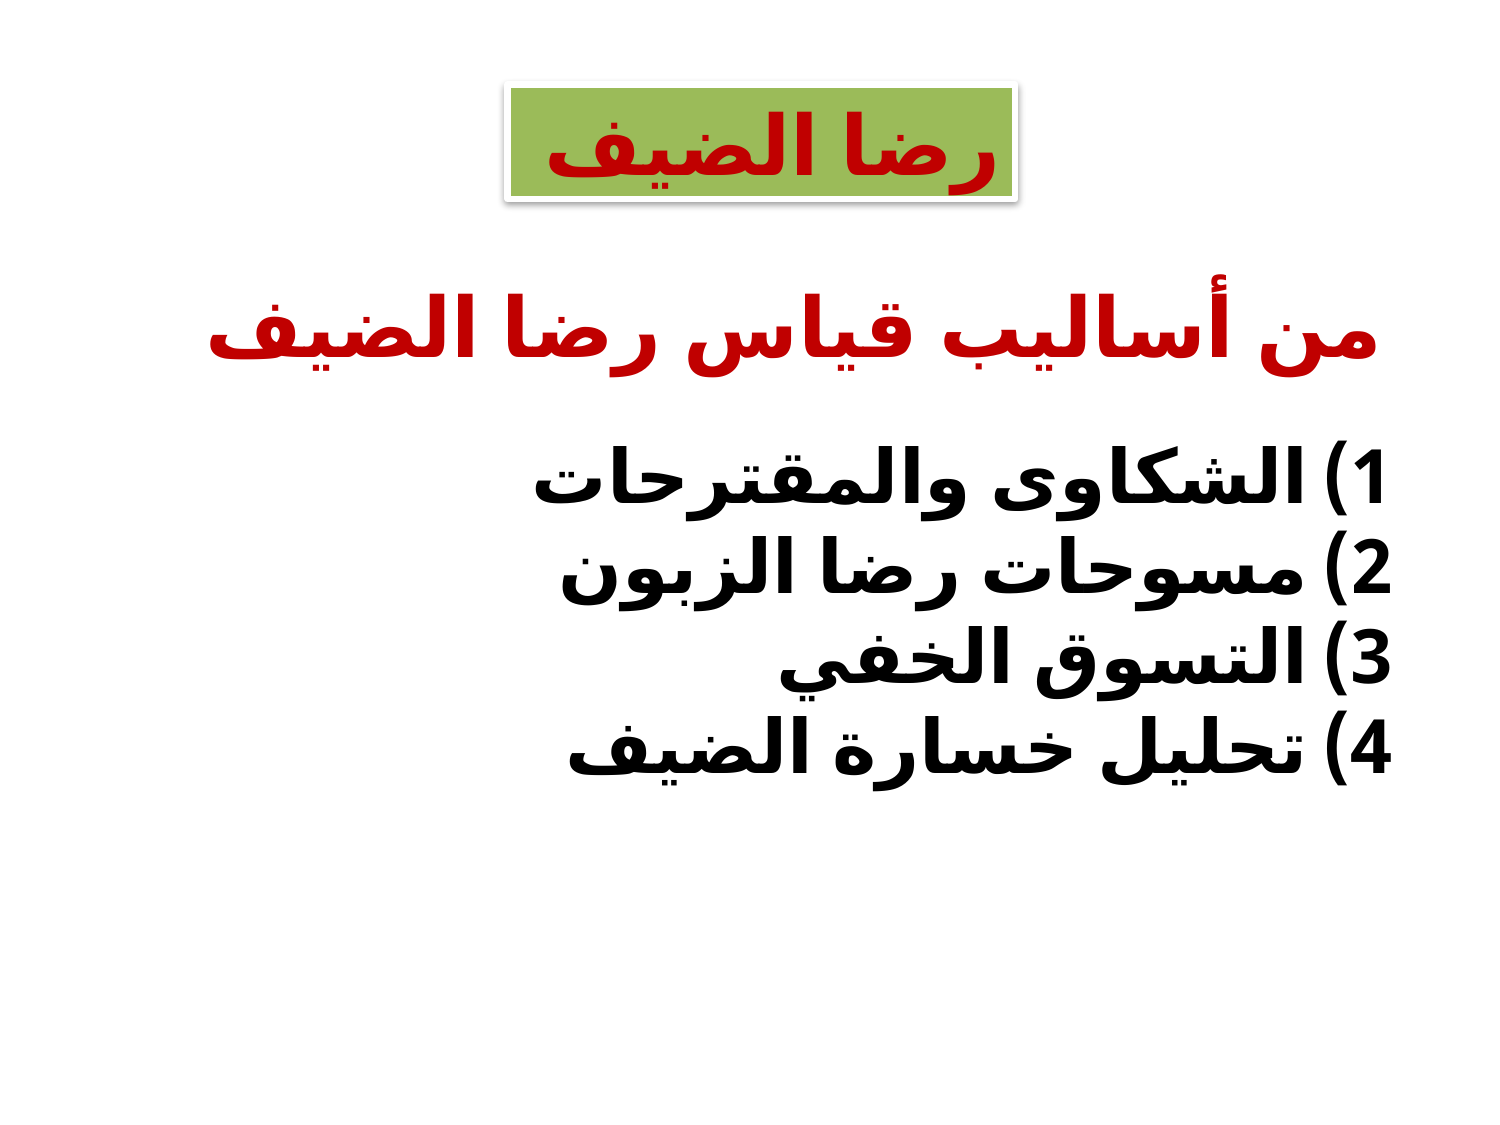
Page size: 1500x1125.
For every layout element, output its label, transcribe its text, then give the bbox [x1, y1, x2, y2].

text_box الشكاوى والمقترحات مسوحات رضا الزبون التسوق الخفي تحليل خسارة الضيف [497, 420, 1408, 796]
text_box رضا الضيف [504, 81, 1018, 202]
text_box من أساليب قياس رضا الضيف [168, 267, 1398, 382]
